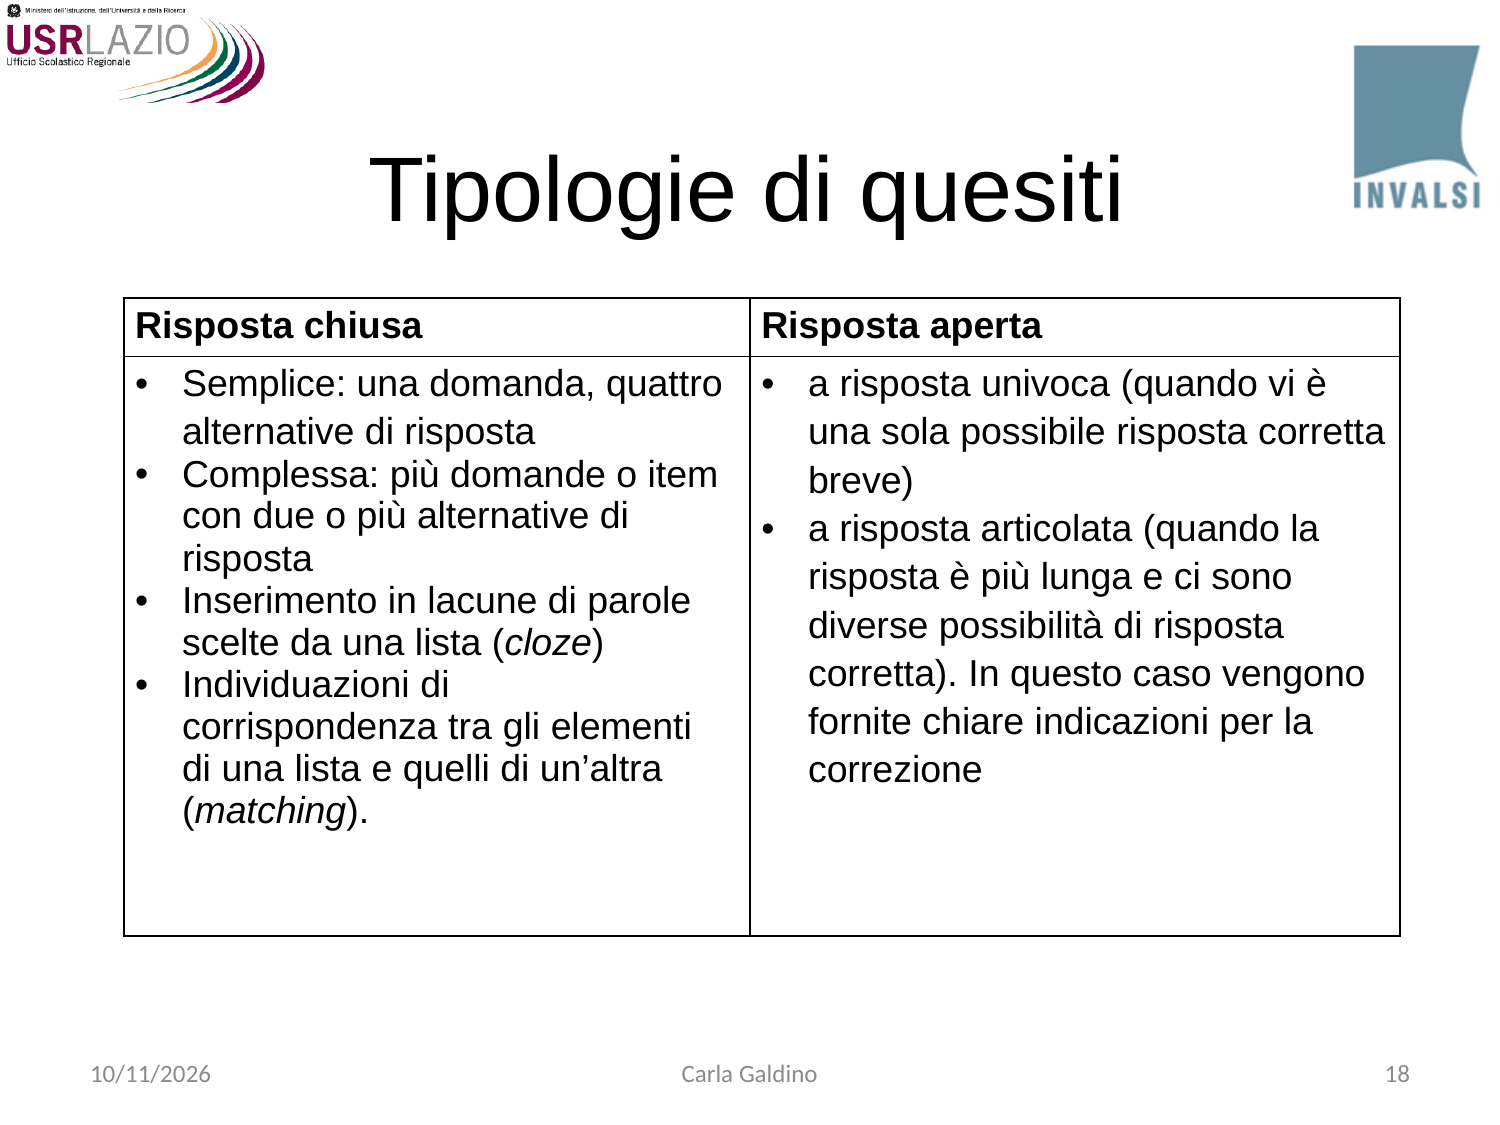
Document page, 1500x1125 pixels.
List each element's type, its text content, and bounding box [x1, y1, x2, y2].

table_header Risposta aperta [751, 299, 1399, 356]
table_header Risposta chiusa [125, 299, 749, 356]
picture [0, 0, 267, 104]
title Tipologie di quesiti [171, 90, 1324, 279]
footer Carla Galdino [512, 1042, 988, 1103]
slide_number 18 [1074, 1042, 1425, 1103]
table_cell Semplice: una domanda, quattro alternative di risposta Complessa: più domande o item con due o più alternative di risposta Inserimento in lacune di parole scelte da una lista (cloze) Individuazioni di corrispondenza tra gli elementi di una lista e quelli di un’altra (matching). [125, 357, 749, 935]
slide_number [75, 1042, 425, 1103]
picture [1345, 30, 1500, 224]
table_cell a risposta univoca (quando vi è una sola possibile risposta corretta breve) a risposta articolata (quando la risposta è più lunga e ci sono diverse possibilità di risposta corretta). In questo caso vengono fornite chiare indicazioni per la correzione [751, 357, 1399, 935]
